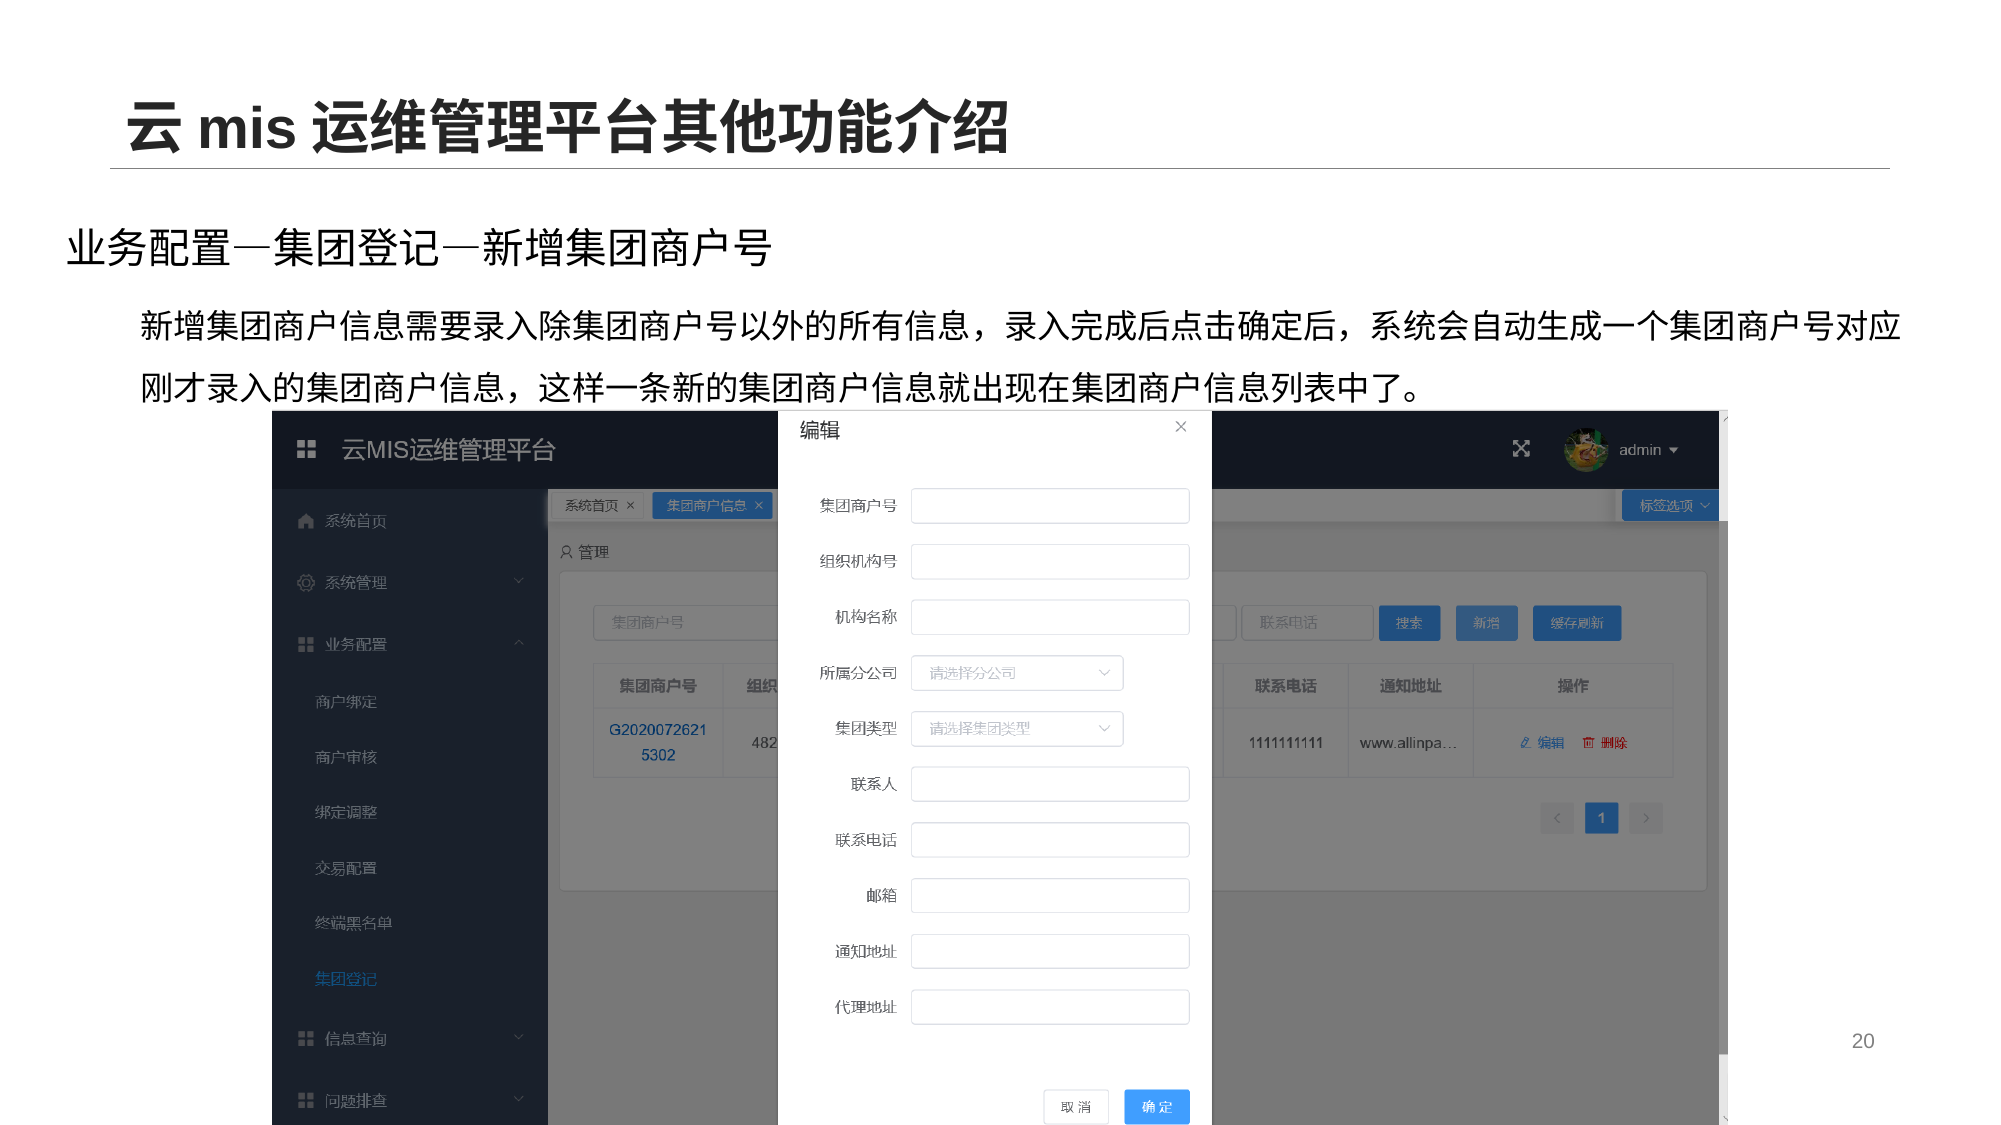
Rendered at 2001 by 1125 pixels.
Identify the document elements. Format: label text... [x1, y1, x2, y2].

text_box 业务配置—集团登记—新增集团商户号 新增集团商户信息需要录入除集团商户号以外的所有信息，录入完成后点击确定后，系统会自动生成一个集团商户号对应刚才录入的集团商户信息，这样一条新的集团商户信息就出现在集团商户信息列表中了。 [50, 189, 1950, 415]
title 云mis运维管理平台其他功能介绍 [109, 0, 1890, 169]
slide_number 19 [1728, 1023, 1890, 1058]
picture [272, 409, 1728, 1125]
